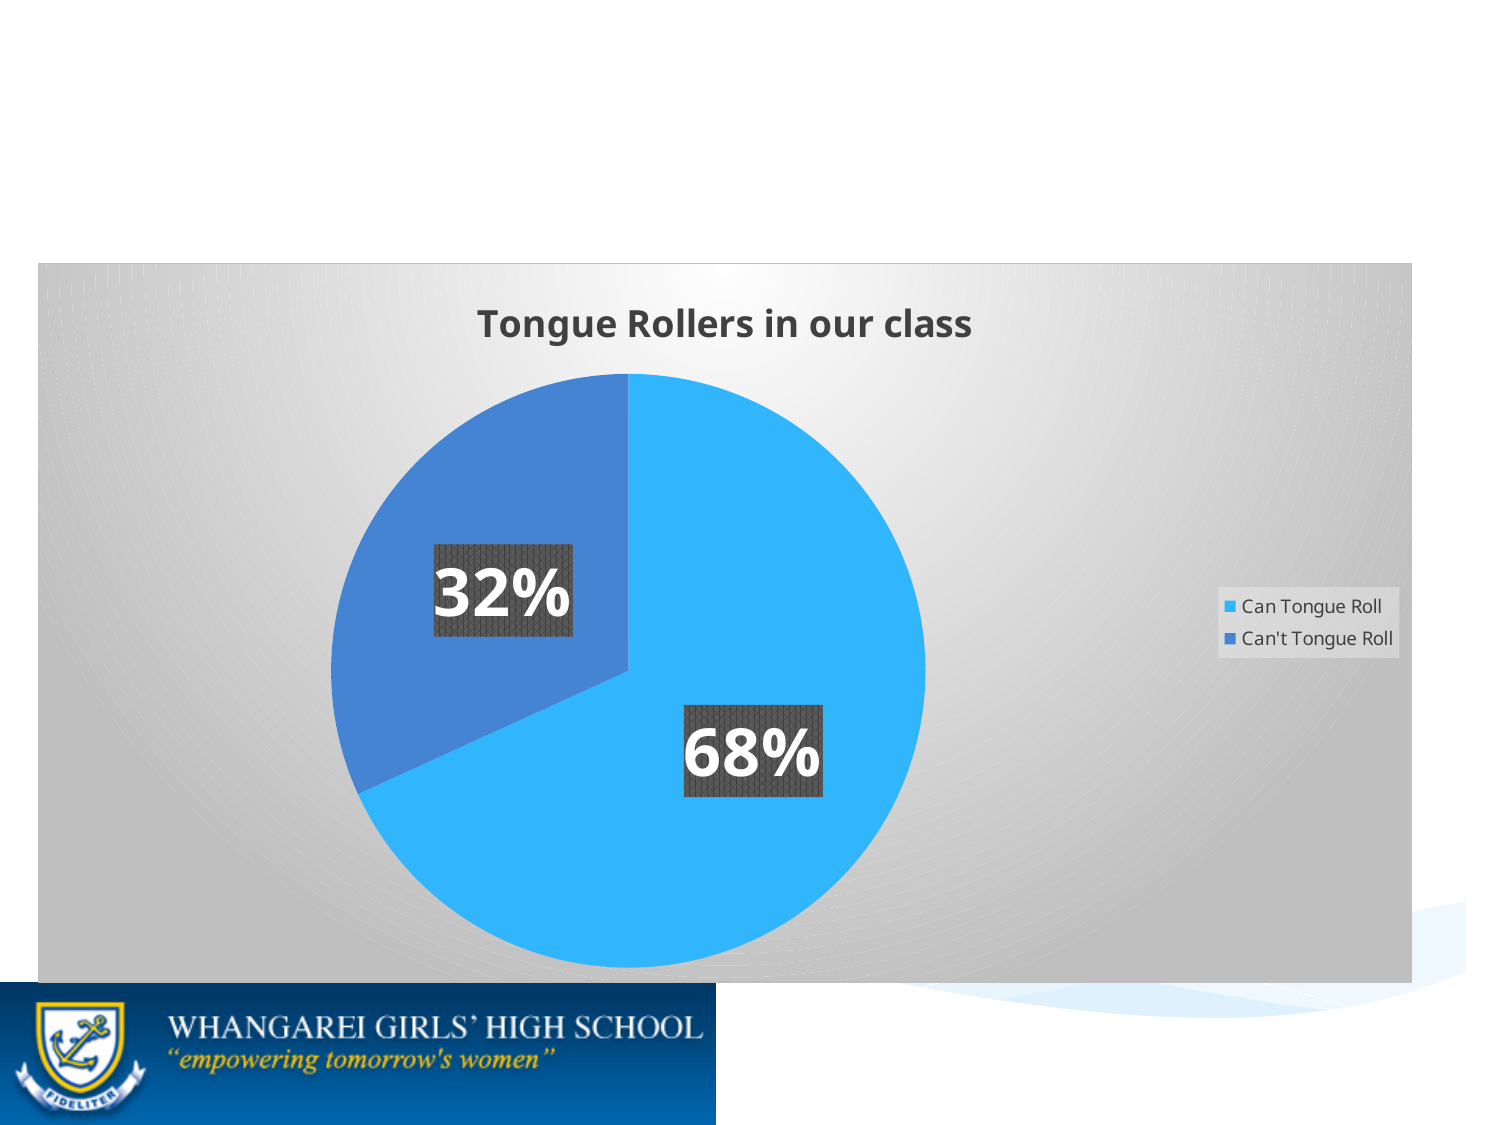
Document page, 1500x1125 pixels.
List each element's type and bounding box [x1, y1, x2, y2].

chart [37, 262, 1413, 984]
picture [0, 982, 716, 1125]
